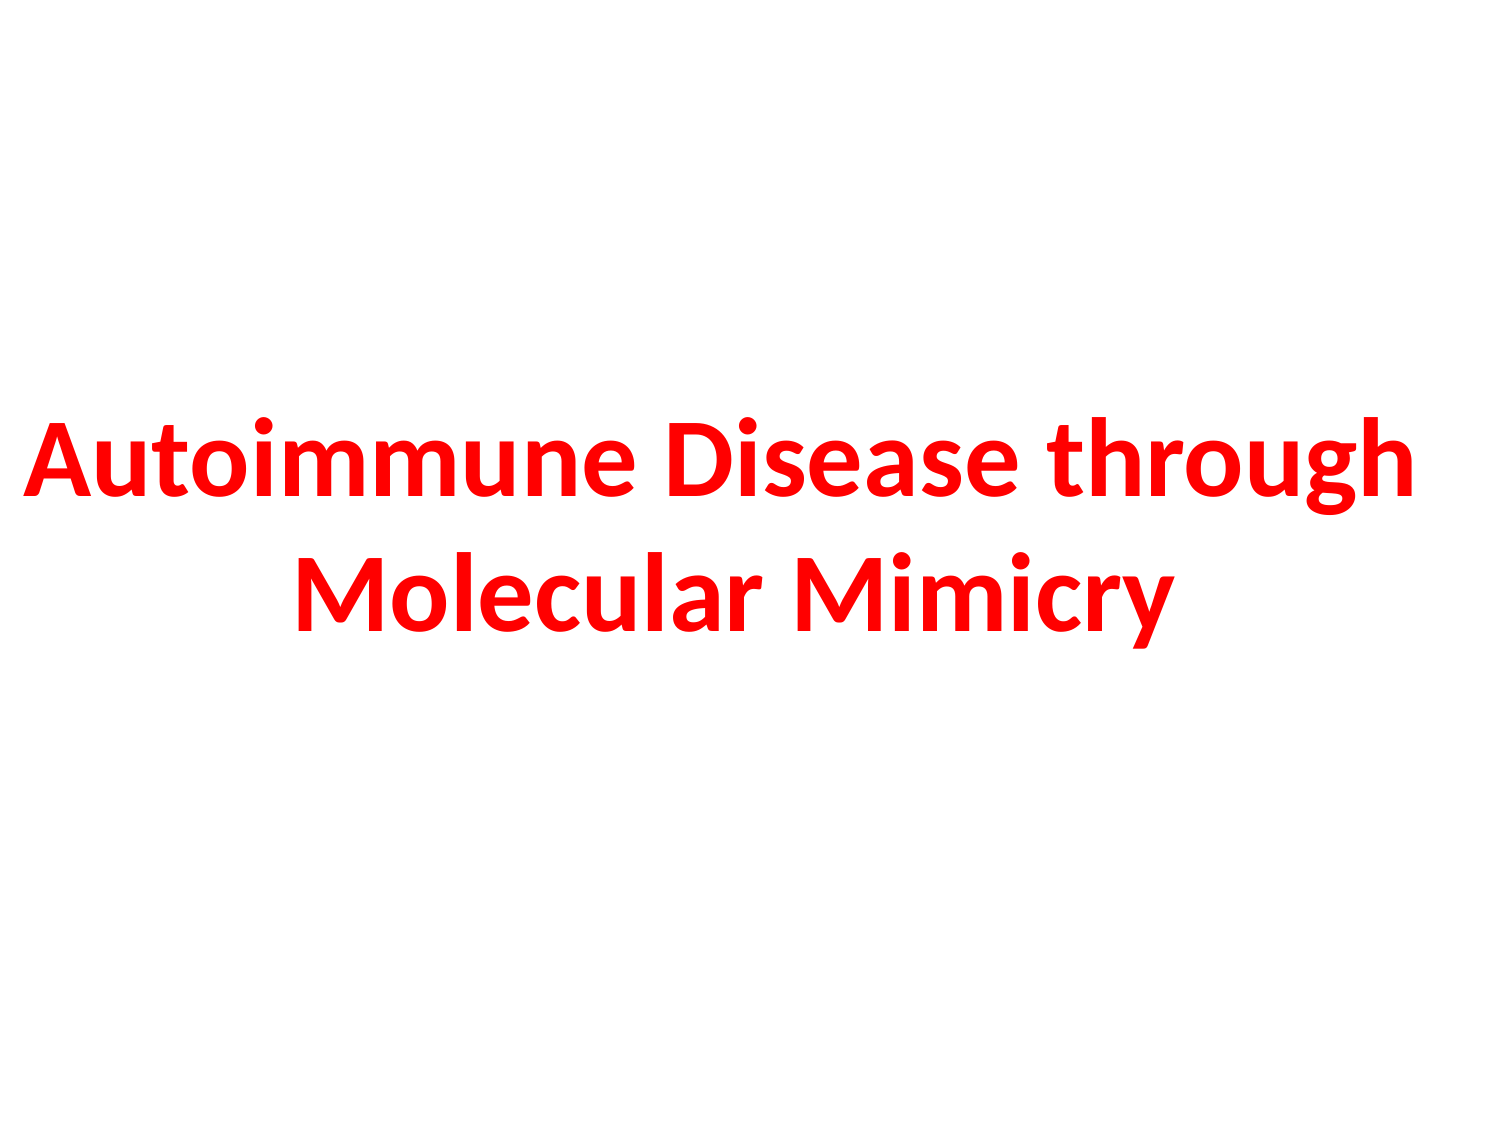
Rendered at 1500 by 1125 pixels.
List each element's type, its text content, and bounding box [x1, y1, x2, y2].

text_box Autoimmune Disease through Molecular Mimicry [8, 376, 1460, 662]
